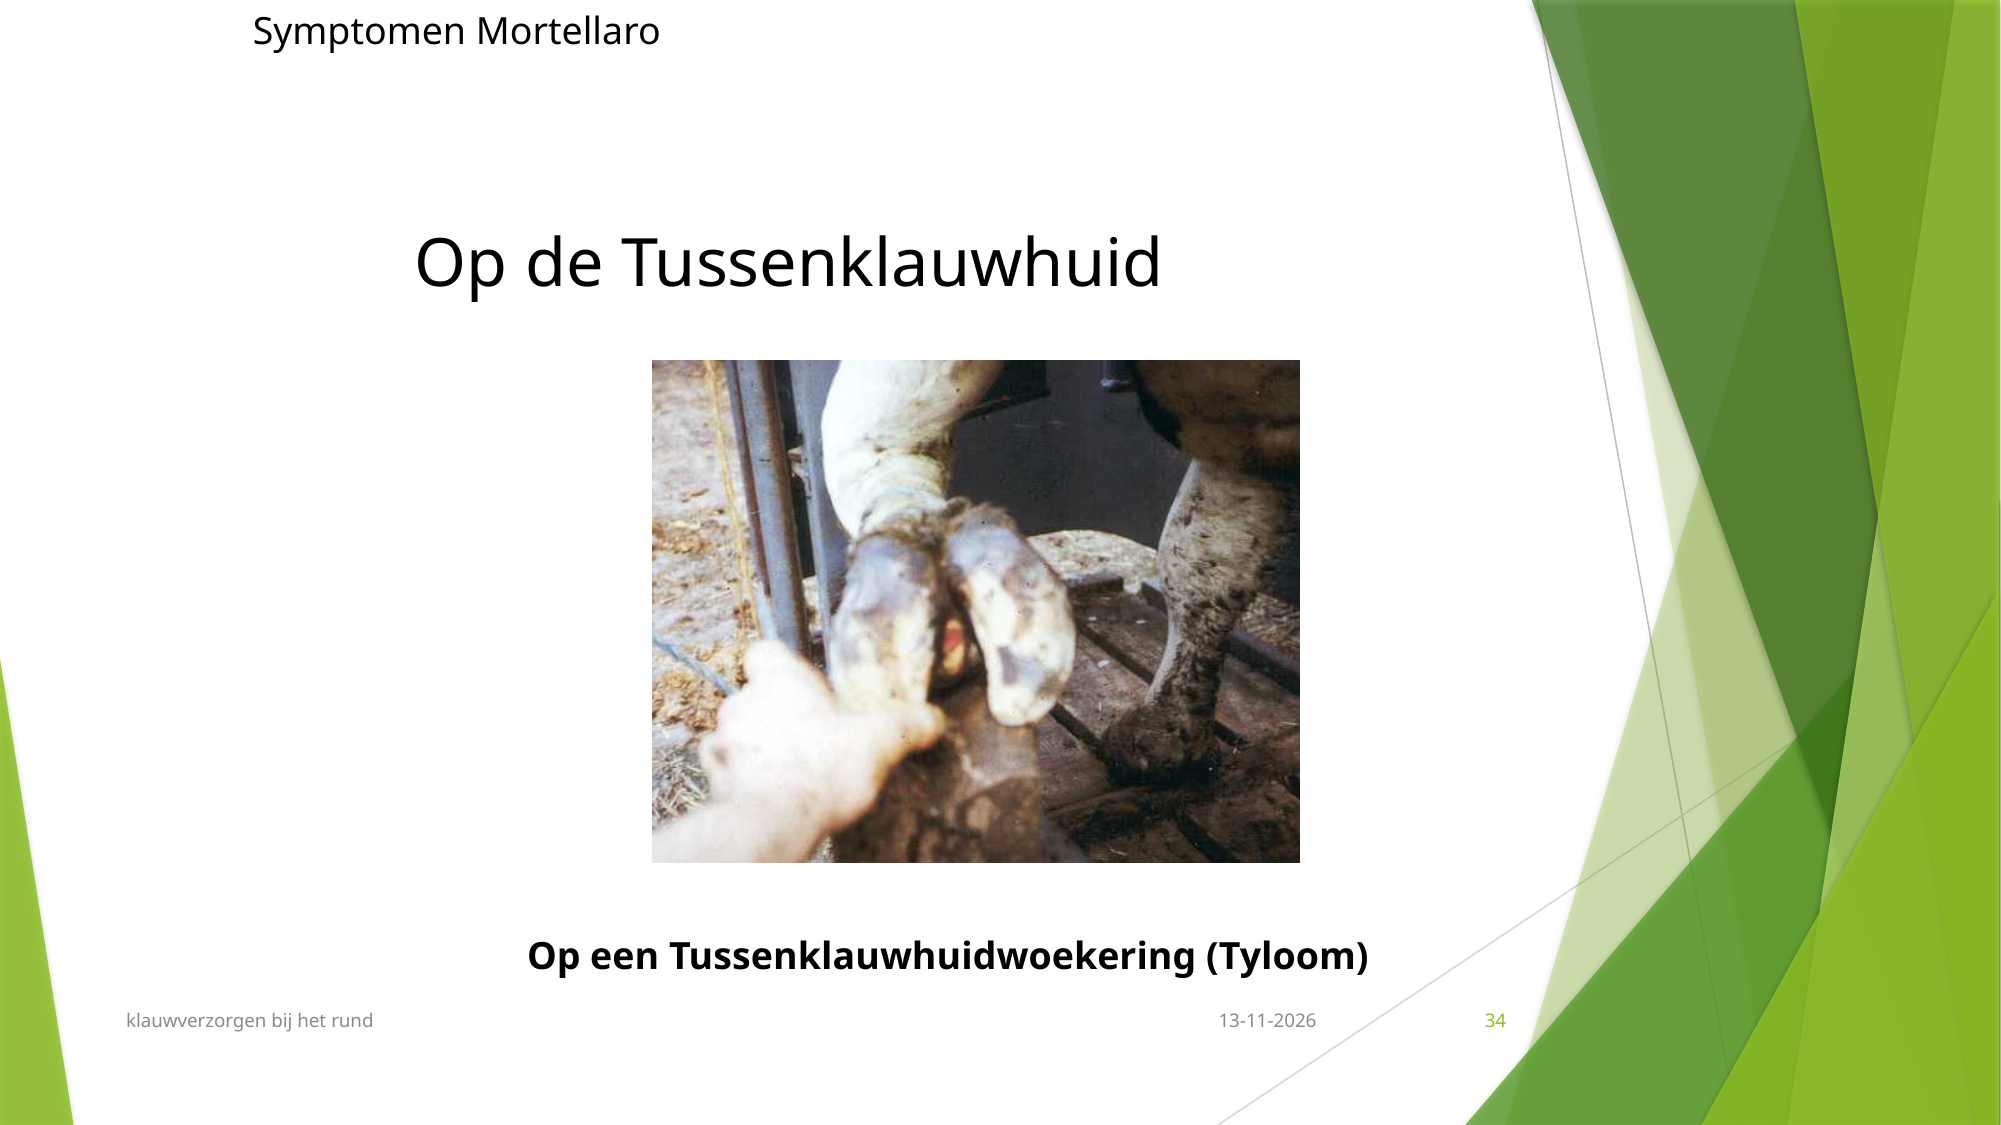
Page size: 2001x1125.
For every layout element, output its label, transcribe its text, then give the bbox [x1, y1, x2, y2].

text_box Op een Tussenklauwhuidwoekering (Tyloom) [512, 924, 1563, 985]
slide_number 34 [1409, 991, 1522, 1051]
text_box Symptomen Mortellaro [238, 0, 676, 60]
picture [651, 360, 1301, 863]
text_box Op de Tussenklauwhuid [399, 212, 1425, 308]
footer klauwverzorgen bij het rund [111, 991, 1145, 1051]
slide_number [1181, 991, 1332, 1051]
